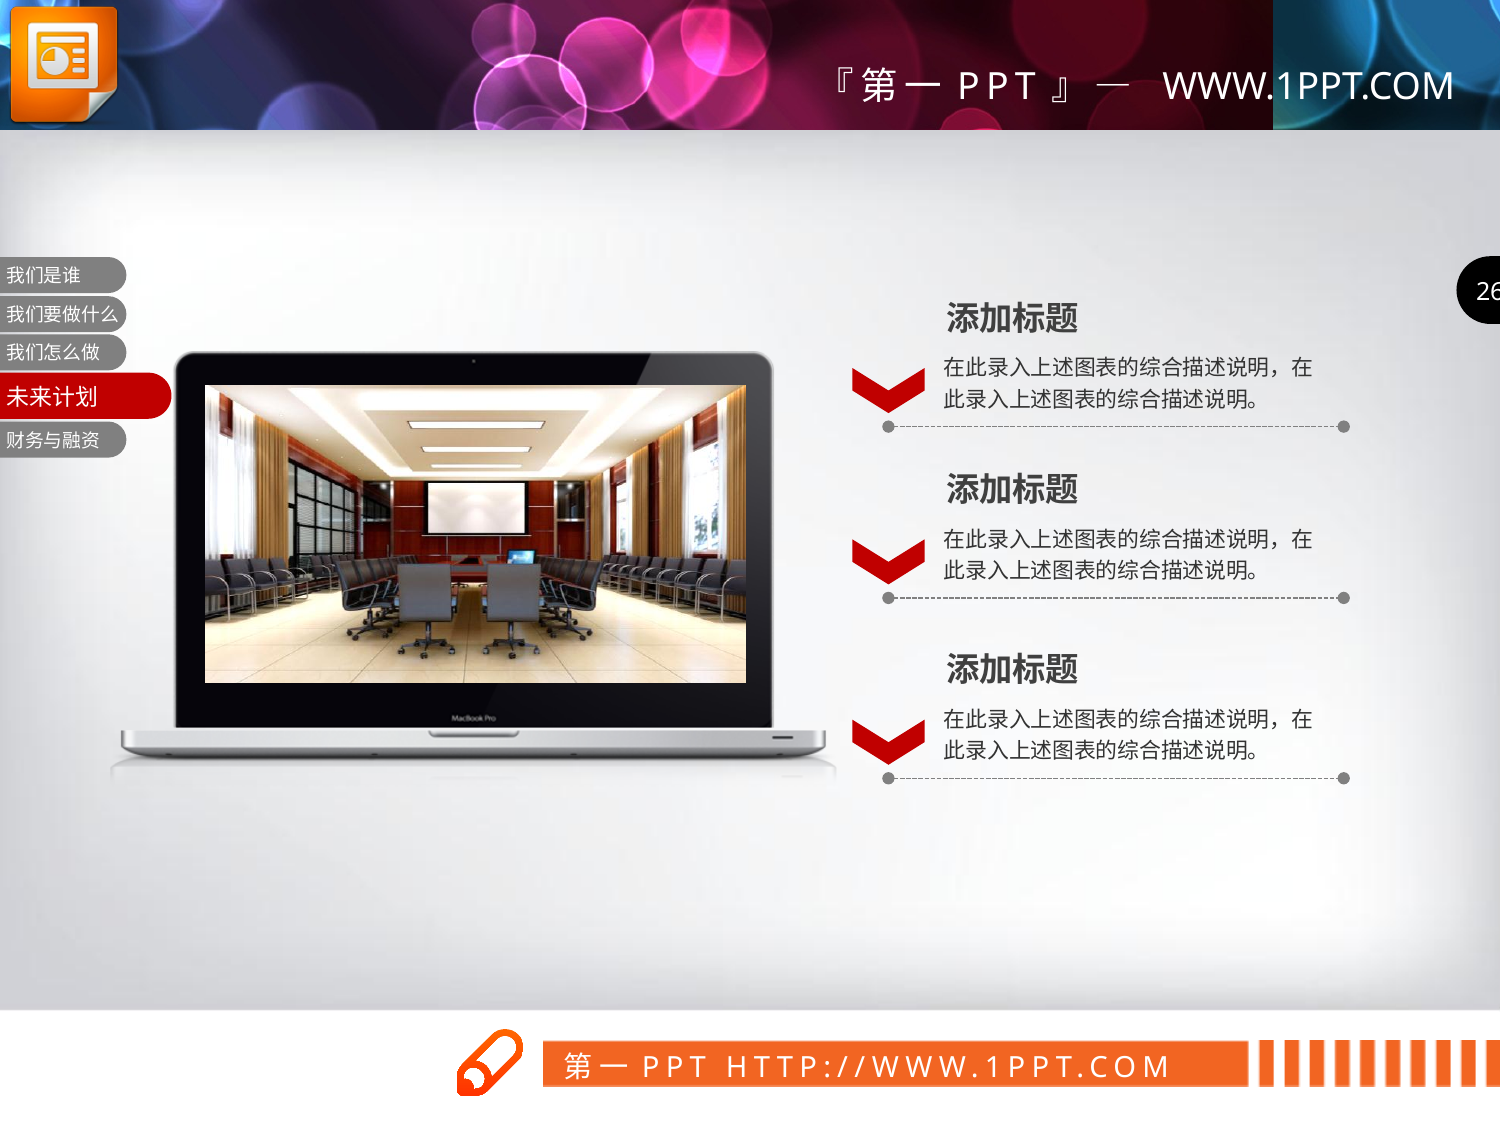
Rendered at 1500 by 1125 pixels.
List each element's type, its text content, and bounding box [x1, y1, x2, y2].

text_box 26 [1460, 256, 1500, 324]
text_box 在此录入上述图表的综合描述说明，在此录入上述图表的综合描述说明。 [928, 341, 1344, 420]
text_box 我们是谁 [0, 257, 145, 294]
text_box 我们怎么做 [0, 334, 85, 371]
text_box 添加标题 [931, 460, 1095, 512]
text_box 我们要做什么 [0, 296, 145, 333]
text_box [1456, 275, 1460, 305]
text_box 未来计划 [0, 375, 85, 417]
text_box [862, 368, 925, 414]
text_box 财务与融资 [0, 421, 85, 458]
text_box 在此录入上述图表的综合描述说明，在此录入上述图表的综合描述说明。 [928, 692, 1344, 771]
text_box 添加标题 [931, 289, 1095, 341]
picture [0, 0, 1500, 1012]
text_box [90, 325, 857, 788]
picture [543, 1040, 1500, 1087]
text_box [862, 719, 925, 765]
text_box 添加标题 [931, 640, 1095, 692]
text_box 在此录入上述图表的综合描述说明，在此录入上述图表的综合描述说明。 [928, 512, 1344, 591]
text_box [862, 539, 925, 585]
